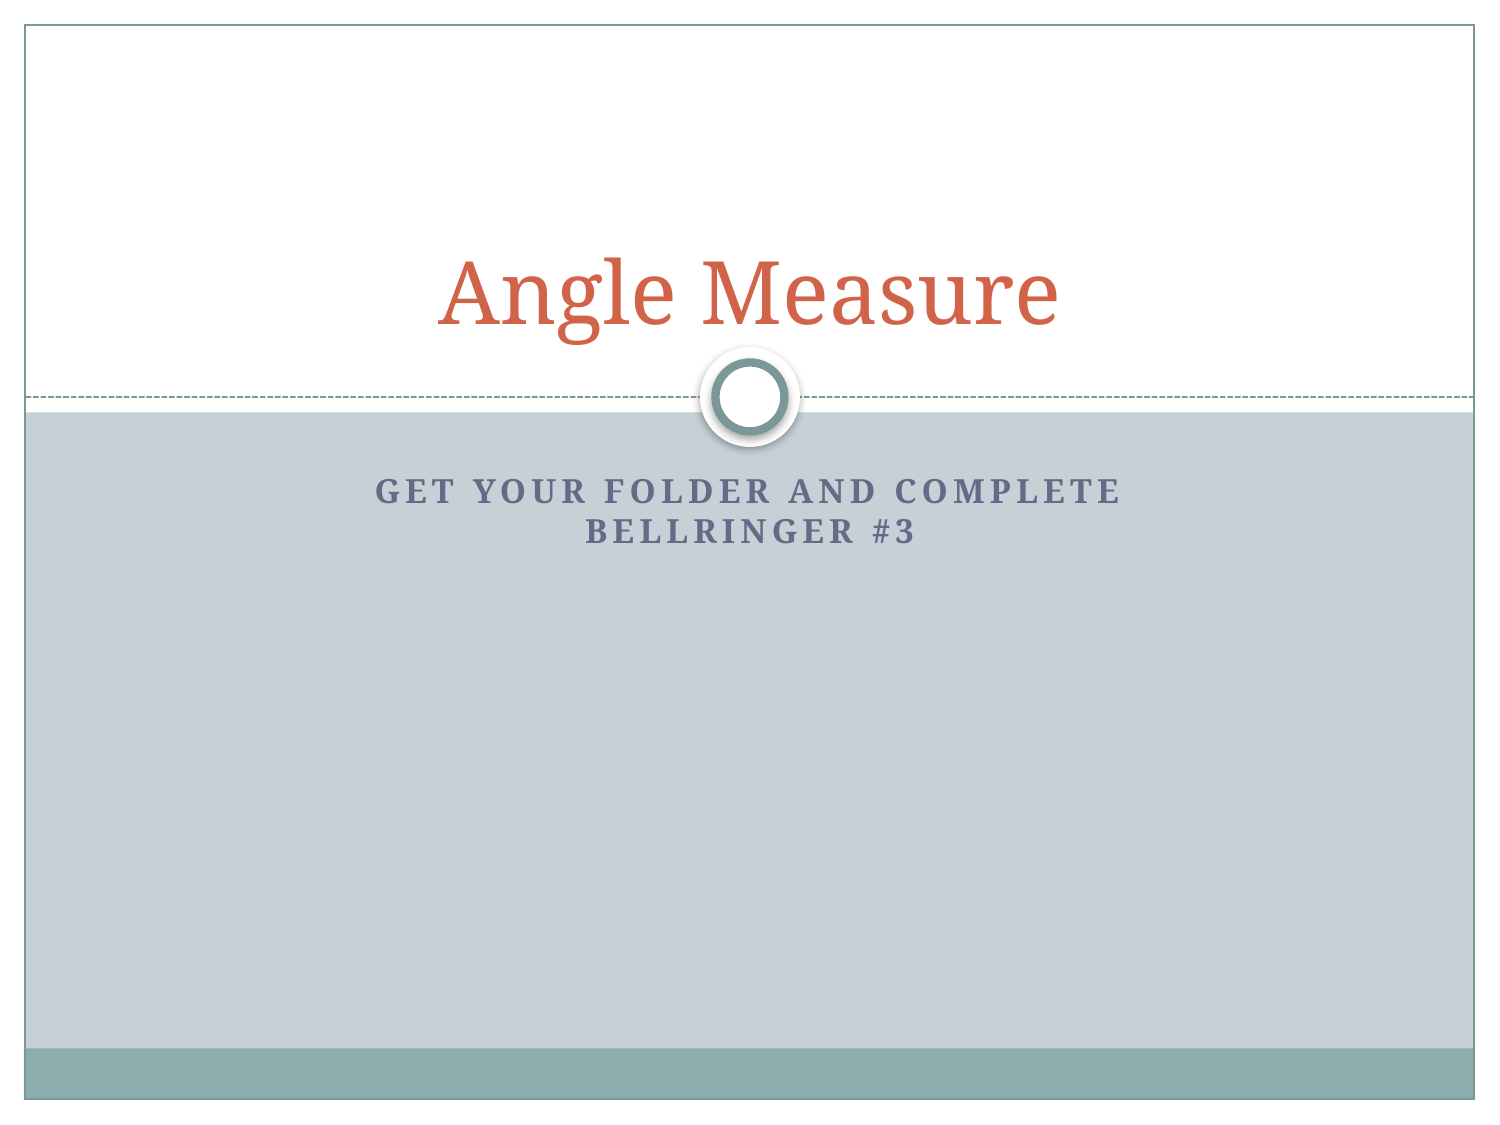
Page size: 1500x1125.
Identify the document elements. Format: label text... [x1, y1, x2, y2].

title Angle Measure [112, 62, 1388, 350]
subtitle Get your folder and complete bellringer #3 [225, 462, 1275, 750]
